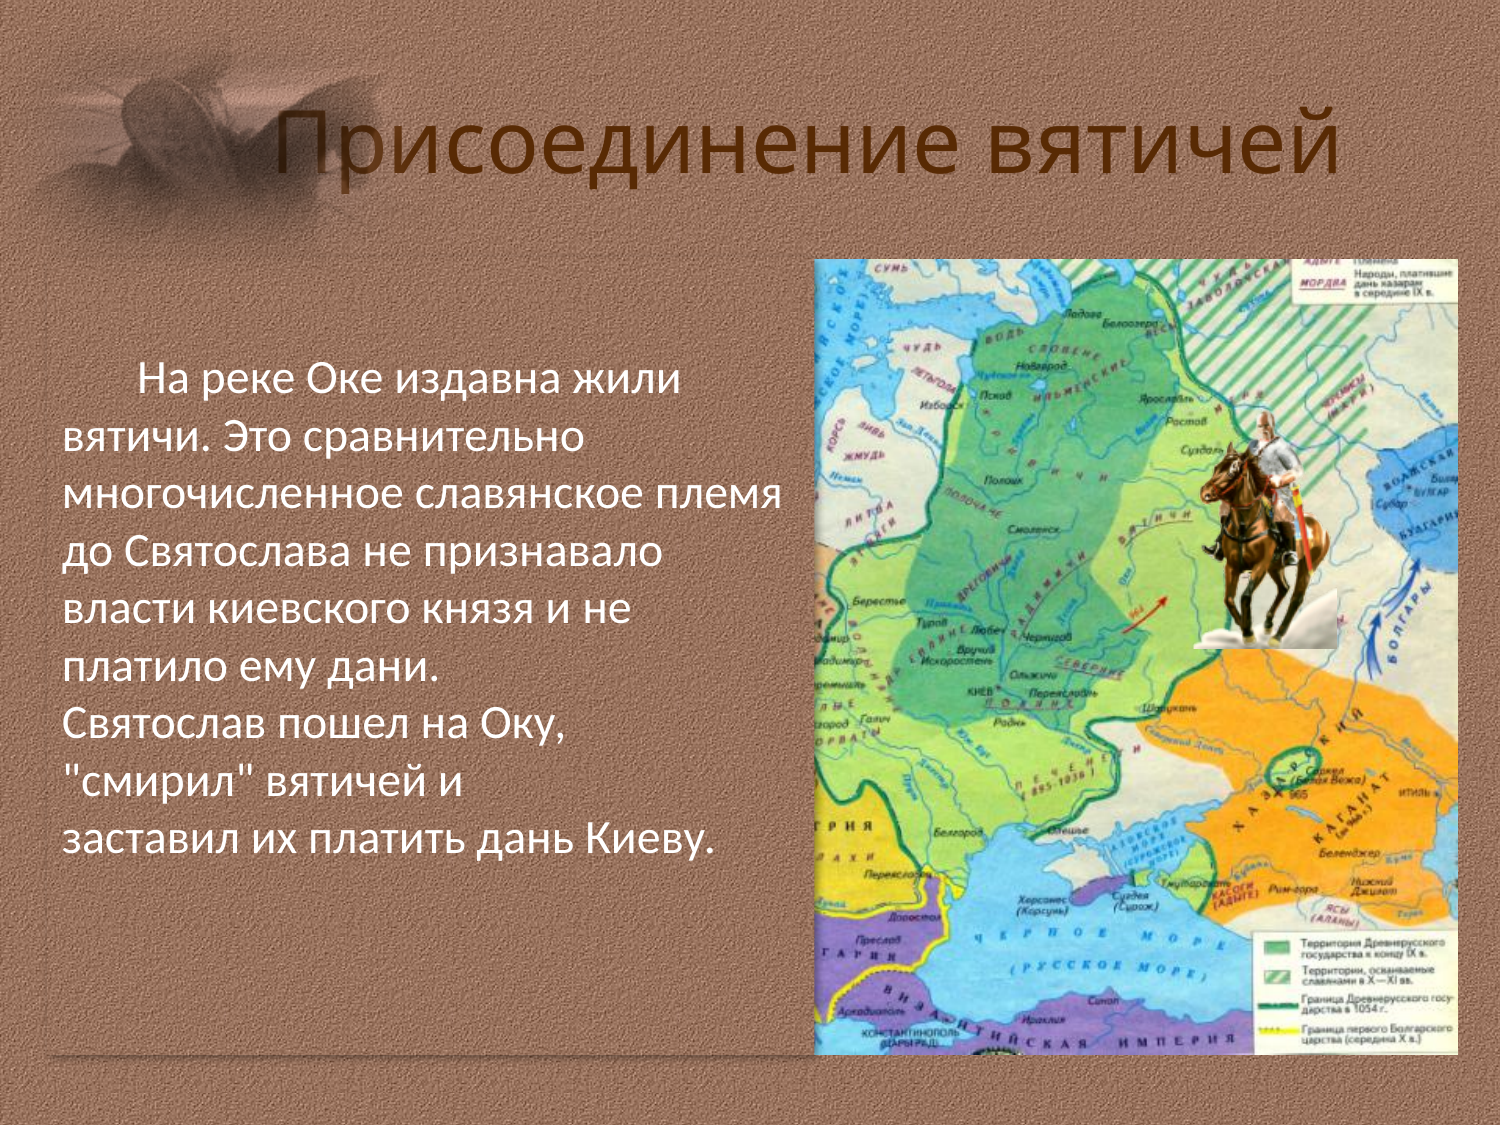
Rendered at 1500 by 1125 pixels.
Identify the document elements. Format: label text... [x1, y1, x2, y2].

picture [0, 0, 1500, 1125]
title Присоединение вятичей [465, 45, 1425, 233]
text_box [45, 304, 755, 1057]
footer www.sliderpoint.org [512, 1042, 988, 1103]
list На реке Оке издавна жили вятичи. Это сравнительно многочисленное славянское племя до Святослава не признавало власти киевского князя и не платило ему дани. Святослав пошел на Оку, "смирил" вятичей и заставил их платить дань Киеву. [46, 257, 763, 1001]
